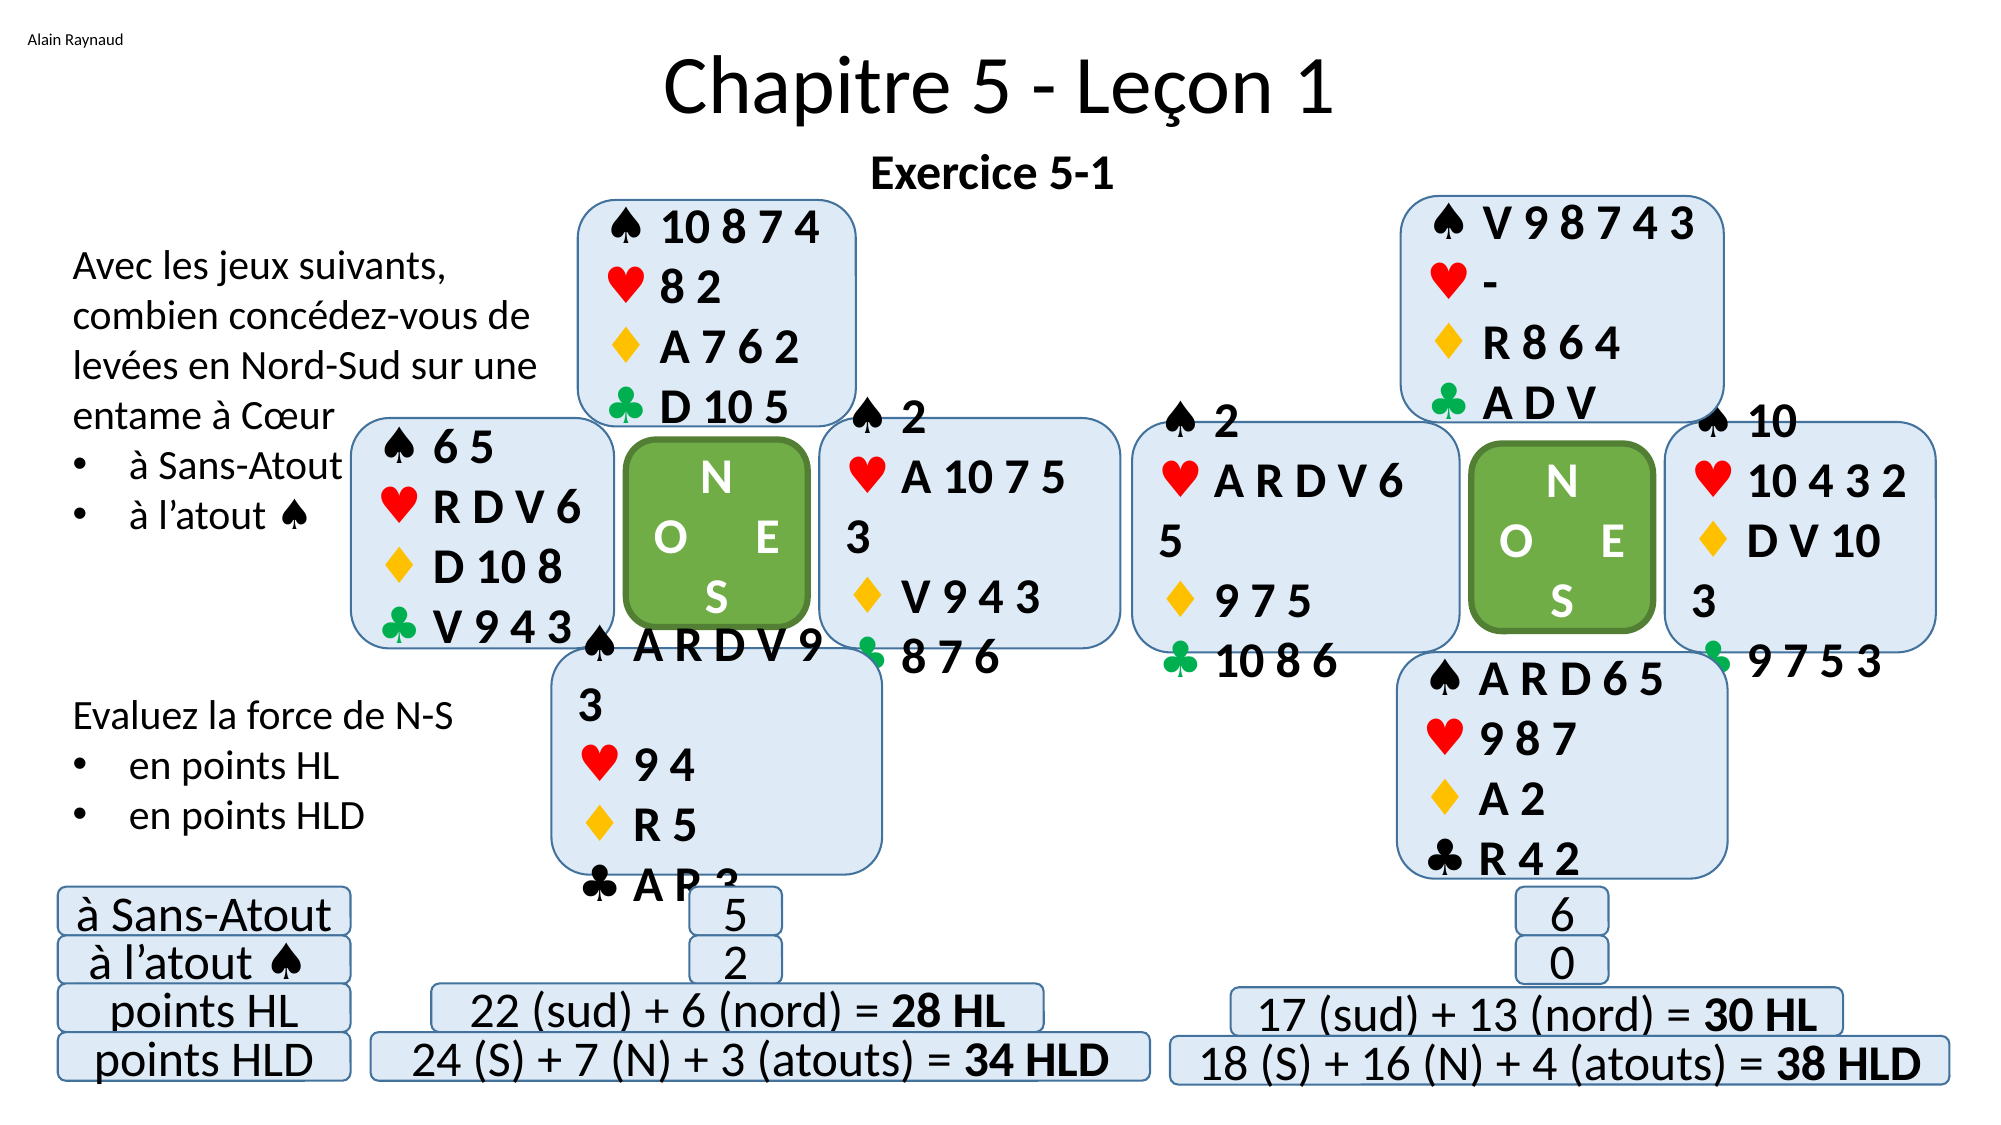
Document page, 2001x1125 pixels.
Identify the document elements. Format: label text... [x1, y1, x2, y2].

text_box 0 [1514, 934, 1610, 986]
text_box points HLD [56, 1031, 352, 1082]
text_box 6 [1514, 885, 1610, 935]
text_box Alain Raynaud [12, 21, 147, 57]
text_box 18 (S) + 16 (N) + 4 (atouts) = 38 HLD [1168, 1034, 1951, 1086]
text_box à l’atout ♠ [56, 934, 352, 983]
text_box points HL [56, 982, 352, 1032]
text_box Avec les jeux suivants, combien concédez-vous de levées en Nord-Sud sur une entame à Cœur à Sans-Atout à l’atout ♠ Evaluez la force de N-S en points HL en points HLD [57, 230, 350, 846]
title Chapitre 5 - Leçon 1 [249, 38, 1750, 139]
text_box 5 [688, 885, 784, 935]
text_box 22 (sud) + 6 (nord) = 28 HL [430, 982, 1045, 1031]
subtitle Exercice 5-1 [37, 139, 1948, 1088]
text_box 17 (sud) + 13 (nord) = 30 HL [1229, 986, 1845, 1034]
text_box 2 [688, 934, 784, 982]
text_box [1132, 195, 1936, 879]
text_box 24 (S) + 7 (N) + 3 (atouts) = 34 HLD [369, 1031, 1152, 1082]
text_box à Sans-Atout [56, 885, 352, 935]
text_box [350, 199, 1121, 875]
